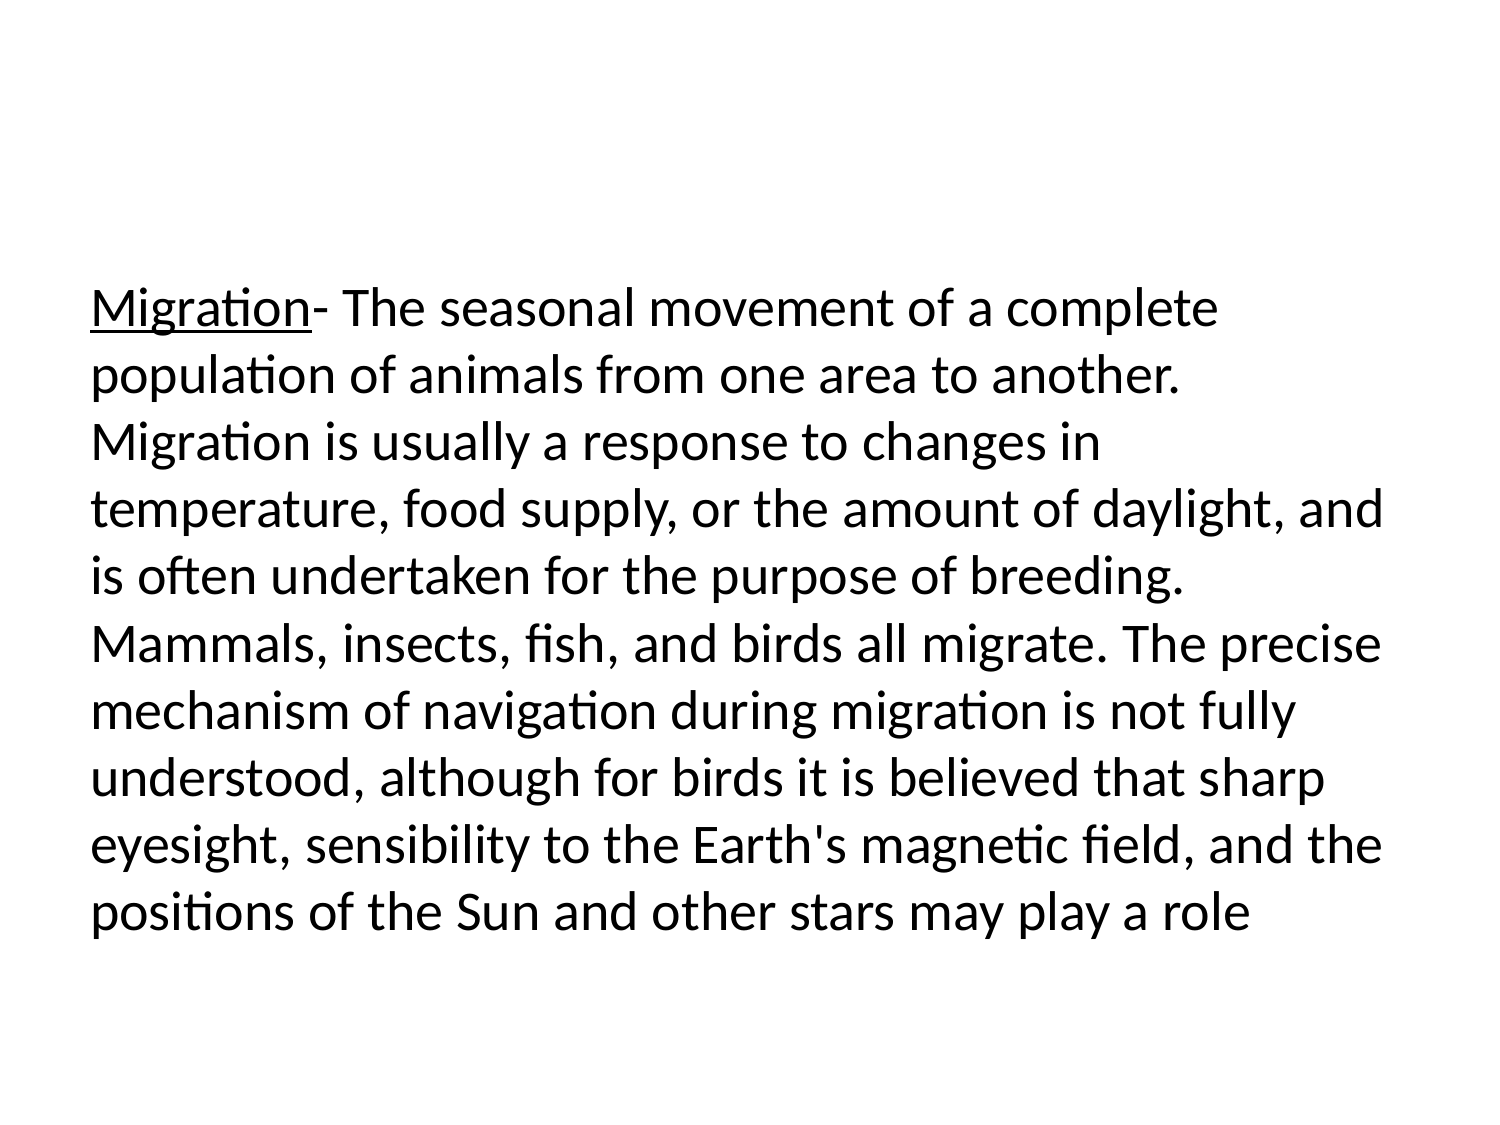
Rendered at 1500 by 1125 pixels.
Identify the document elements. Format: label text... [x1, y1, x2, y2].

list Migration- The seasonal movement of a complete population of animals from one area to another. Migration is usually a response to changes in temperature, food supply, or the amount of daylight, and is often undertaken for the purpose of breeding. Mammals, insects, fish, and birds all migrate. The precise mechanism of navigation during migration is not fully understood, although for birds it is believed that sharp eyesight, sensibility to the Earth's magnetic field, and the positions of the Sun and other stars may play a role [75, 262, 1425, 1005]
